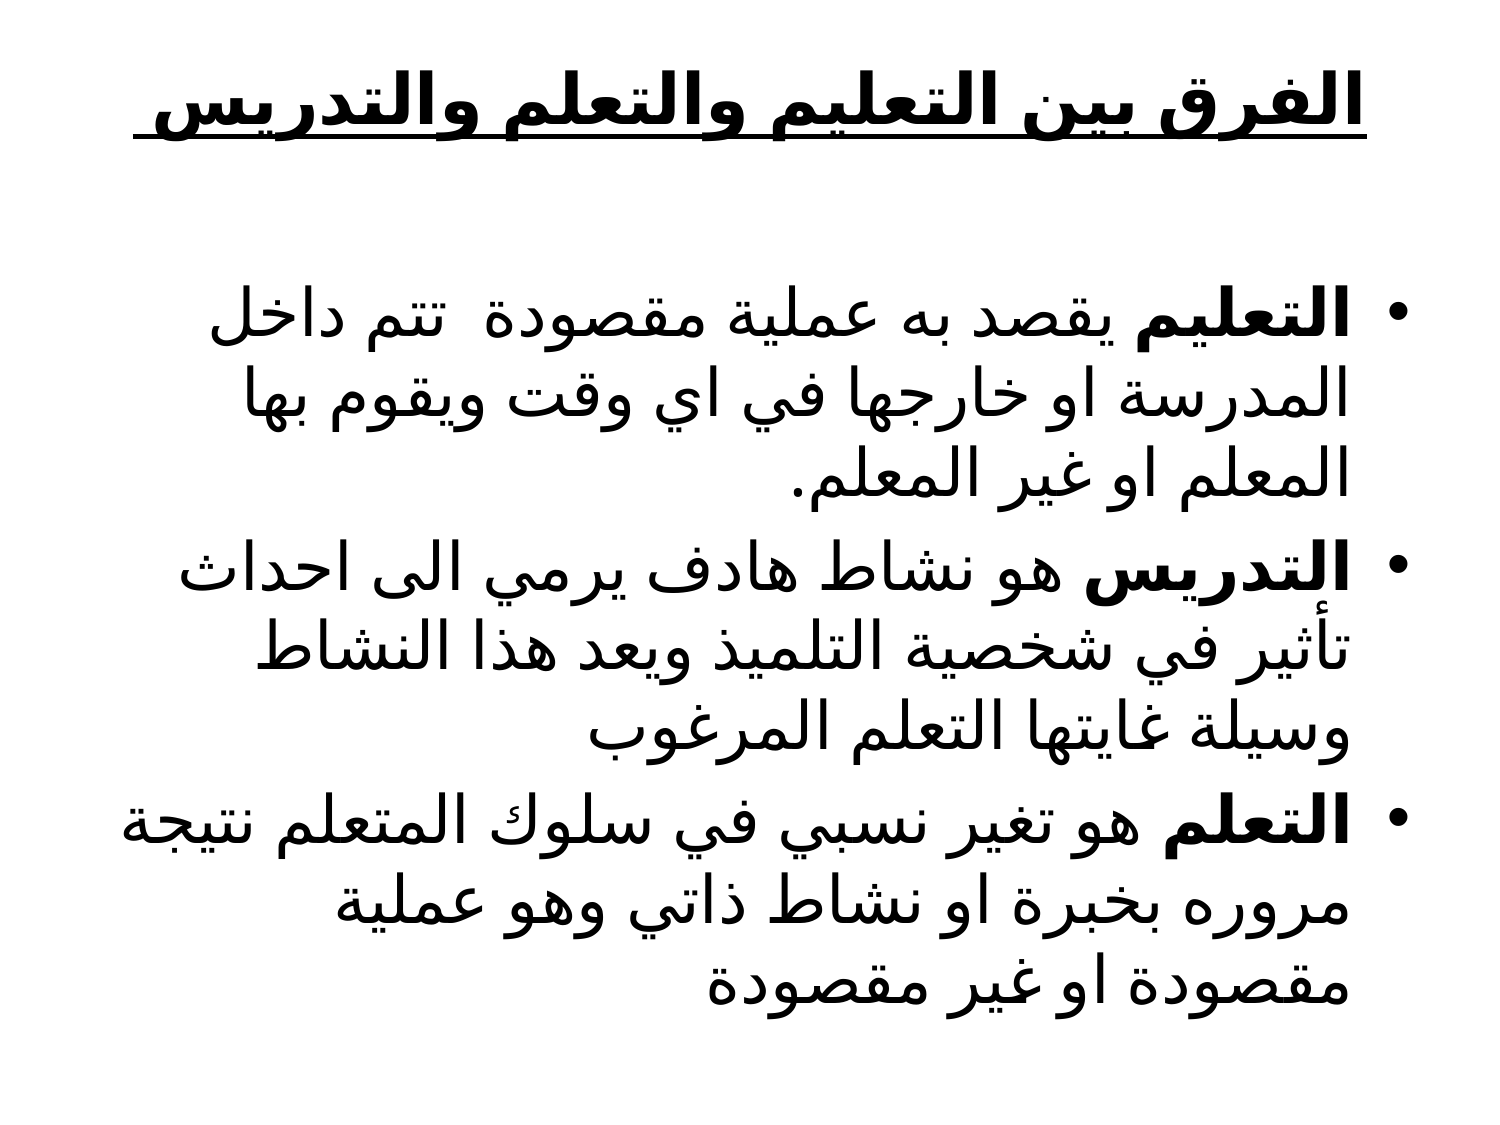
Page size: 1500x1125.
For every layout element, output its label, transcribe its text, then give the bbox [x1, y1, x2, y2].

title الفرق بين التعليم والتعلم والتدريس [75, 45, 1425, 233]
list التعليم يقصد به عملية مقصودة تتم داخل المدرسة او خارجها في اي وقت ويقوم بها المعلم او غير المعلم. التدريس هو نشاط هادف يرمي الى احداث تأثير في شخصية التلميذ ويعد هذا النشاط وسيلة غايتها التعلم المرغوب التعلم هو تغير نسبي في سلوك المتعلم نتيجة مروره بخبرة او نشاط ذاتي وهو عملية مقصودة او غير مقصودة [75, 262, 1425, 1005]
